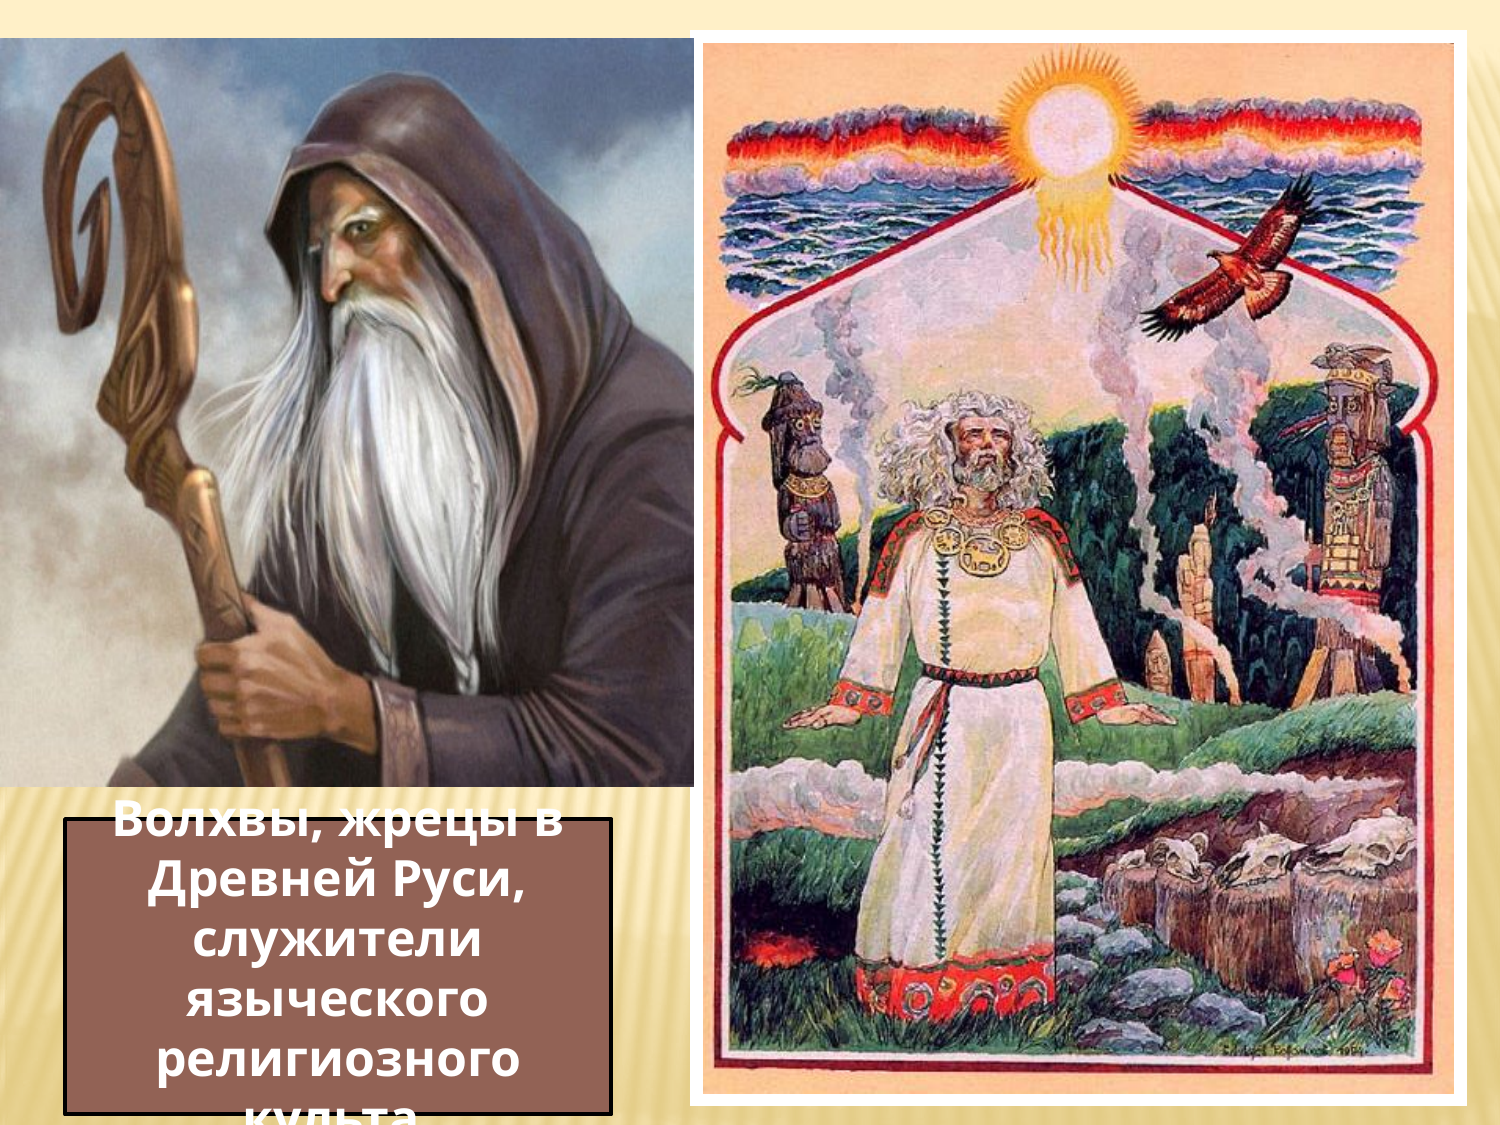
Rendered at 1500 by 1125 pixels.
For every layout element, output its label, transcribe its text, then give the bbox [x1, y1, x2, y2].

text_box Волхвы, жрецы в Древней Руси, служители языческого религиозного культа. [63, 817, 613, 1116]
picture [0, 38, 694, 788]
picture [702, 42, 1455, 1095]
